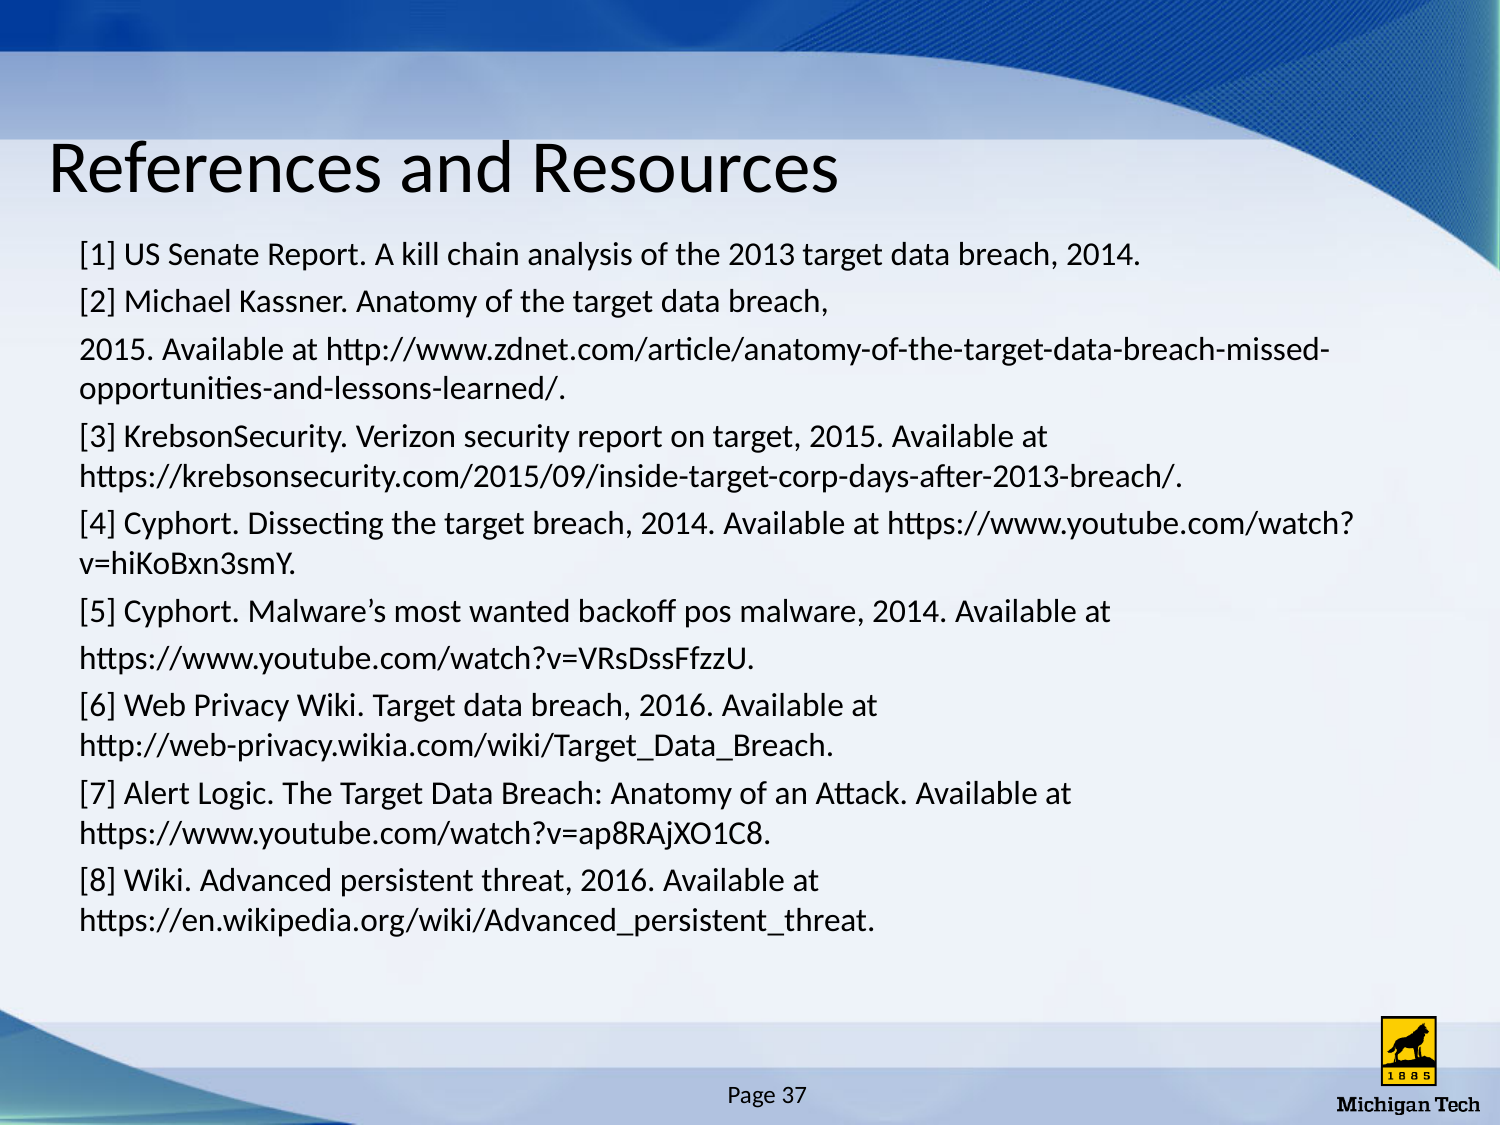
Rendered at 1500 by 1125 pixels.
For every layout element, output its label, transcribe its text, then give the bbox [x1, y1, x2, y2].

title References and Resources [48, 124, 1399, 225]
picture [0, 0, 1500, 1125]
list [1] US Senate Report. A kill chain analysis of the 2013 target data breach, 2014. [2] Michael Kassner. Anatomy of the target data breach, 2015. Available at http://www.zdnet.com/article/anatomy-of-the-target-data-breach-missed-opportunities-and-lessons-learned/. [3] KrebsonSecurity. Verizon security report on target, 2015. Available at https://krebsonsecurity.com/2015/09/inside-target-corp-days-after-2013-breach/. [4] Cyphort. Dissecting the target breach, 2014. Available at https://www.youtube.com/watch?v=hiKoBxn3smY. [5] Cyphort. Malware’s most wanted backoff pos malware, 2014. Available at https://www.youtube.com/watch?v=VRsDssFfzzU. [6] Web Privacy Wiki. Target data breach, 2016. Available at http://web-privacy.wikia.com/wiki/Target_Data_Breach. [7] Alert Logic. The Target Data Breach: Anatomy of an Attack. Available at https://www.youtube.com/watch?v=ap8RAjXO1C8. [8] Wiki. Advanced persistent threat, 2016. Available at https://en.wikipedia.org/wiki/Advanced_persistent_threat. [64, 224, 1412, 1062]
